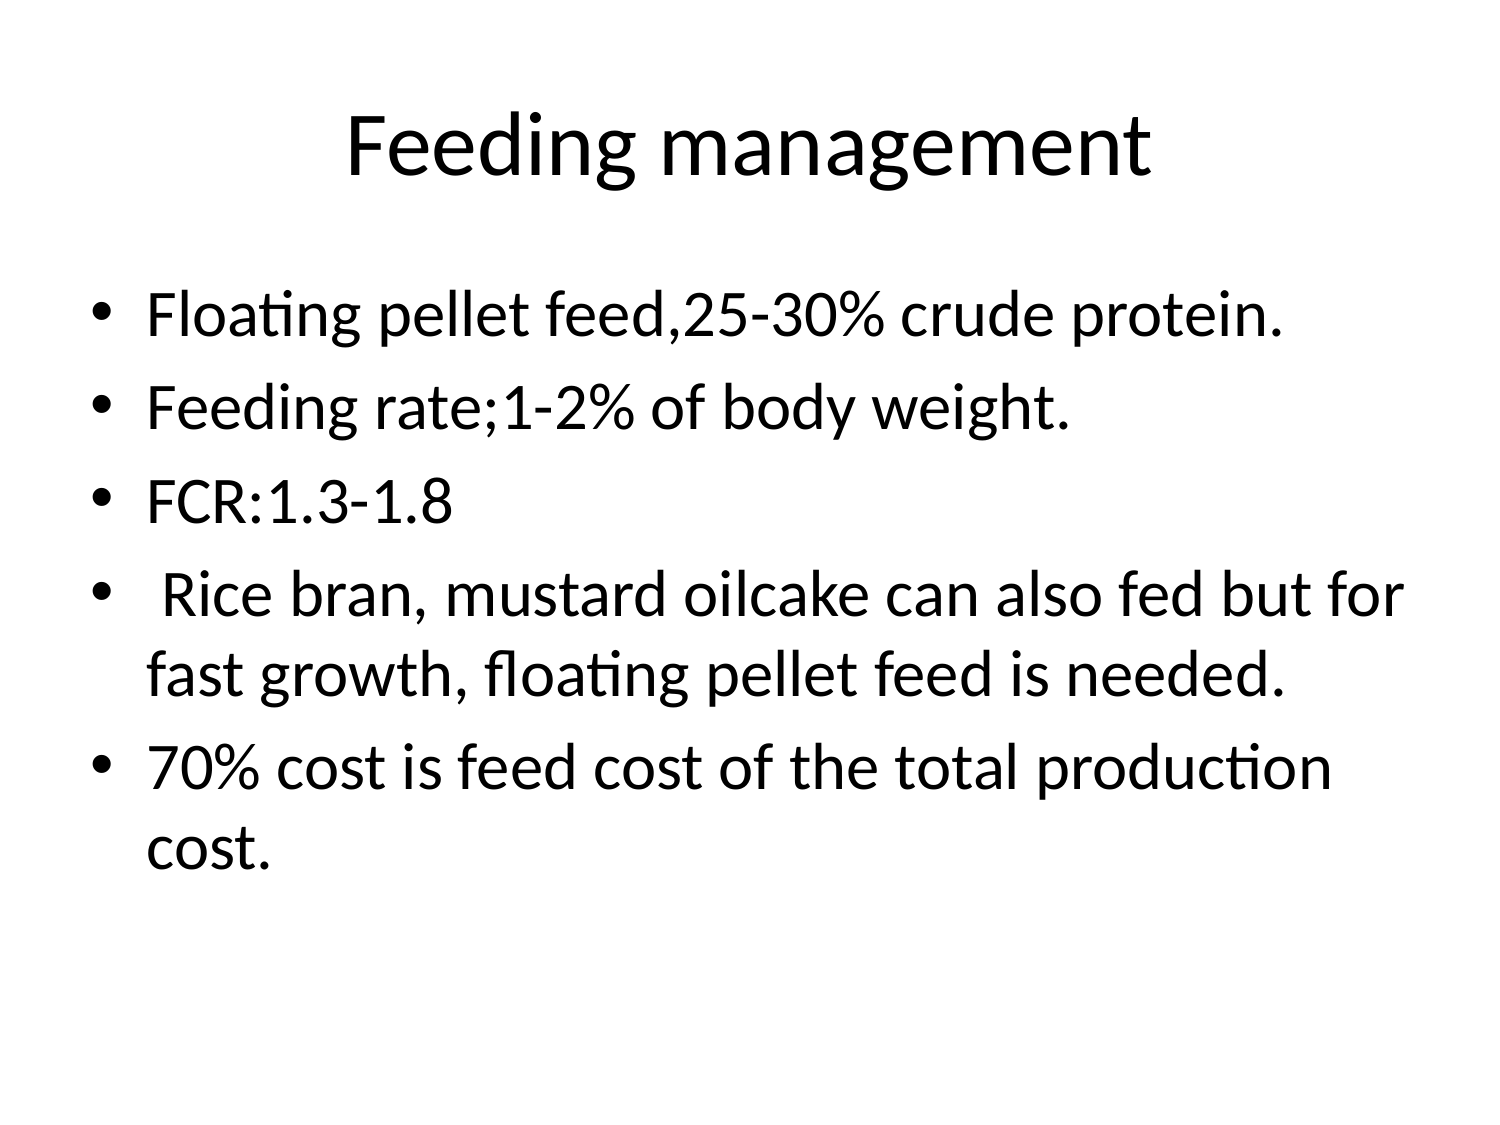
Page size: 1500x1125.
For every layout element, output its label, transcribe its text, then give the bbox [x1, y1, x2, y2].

title Feeding management [75, 45, 1425, 233]
list Floating pellet feed,25-30% crude protein. Feeding rate;1-2% of body weight. FCR:1.3-1.8 Rice bran, mustard oilcake can also fed but for fast growth, floating pellet feed is needed. 70% cost is feed cost of the total production cost. [75, 262, 1425, 1005]
